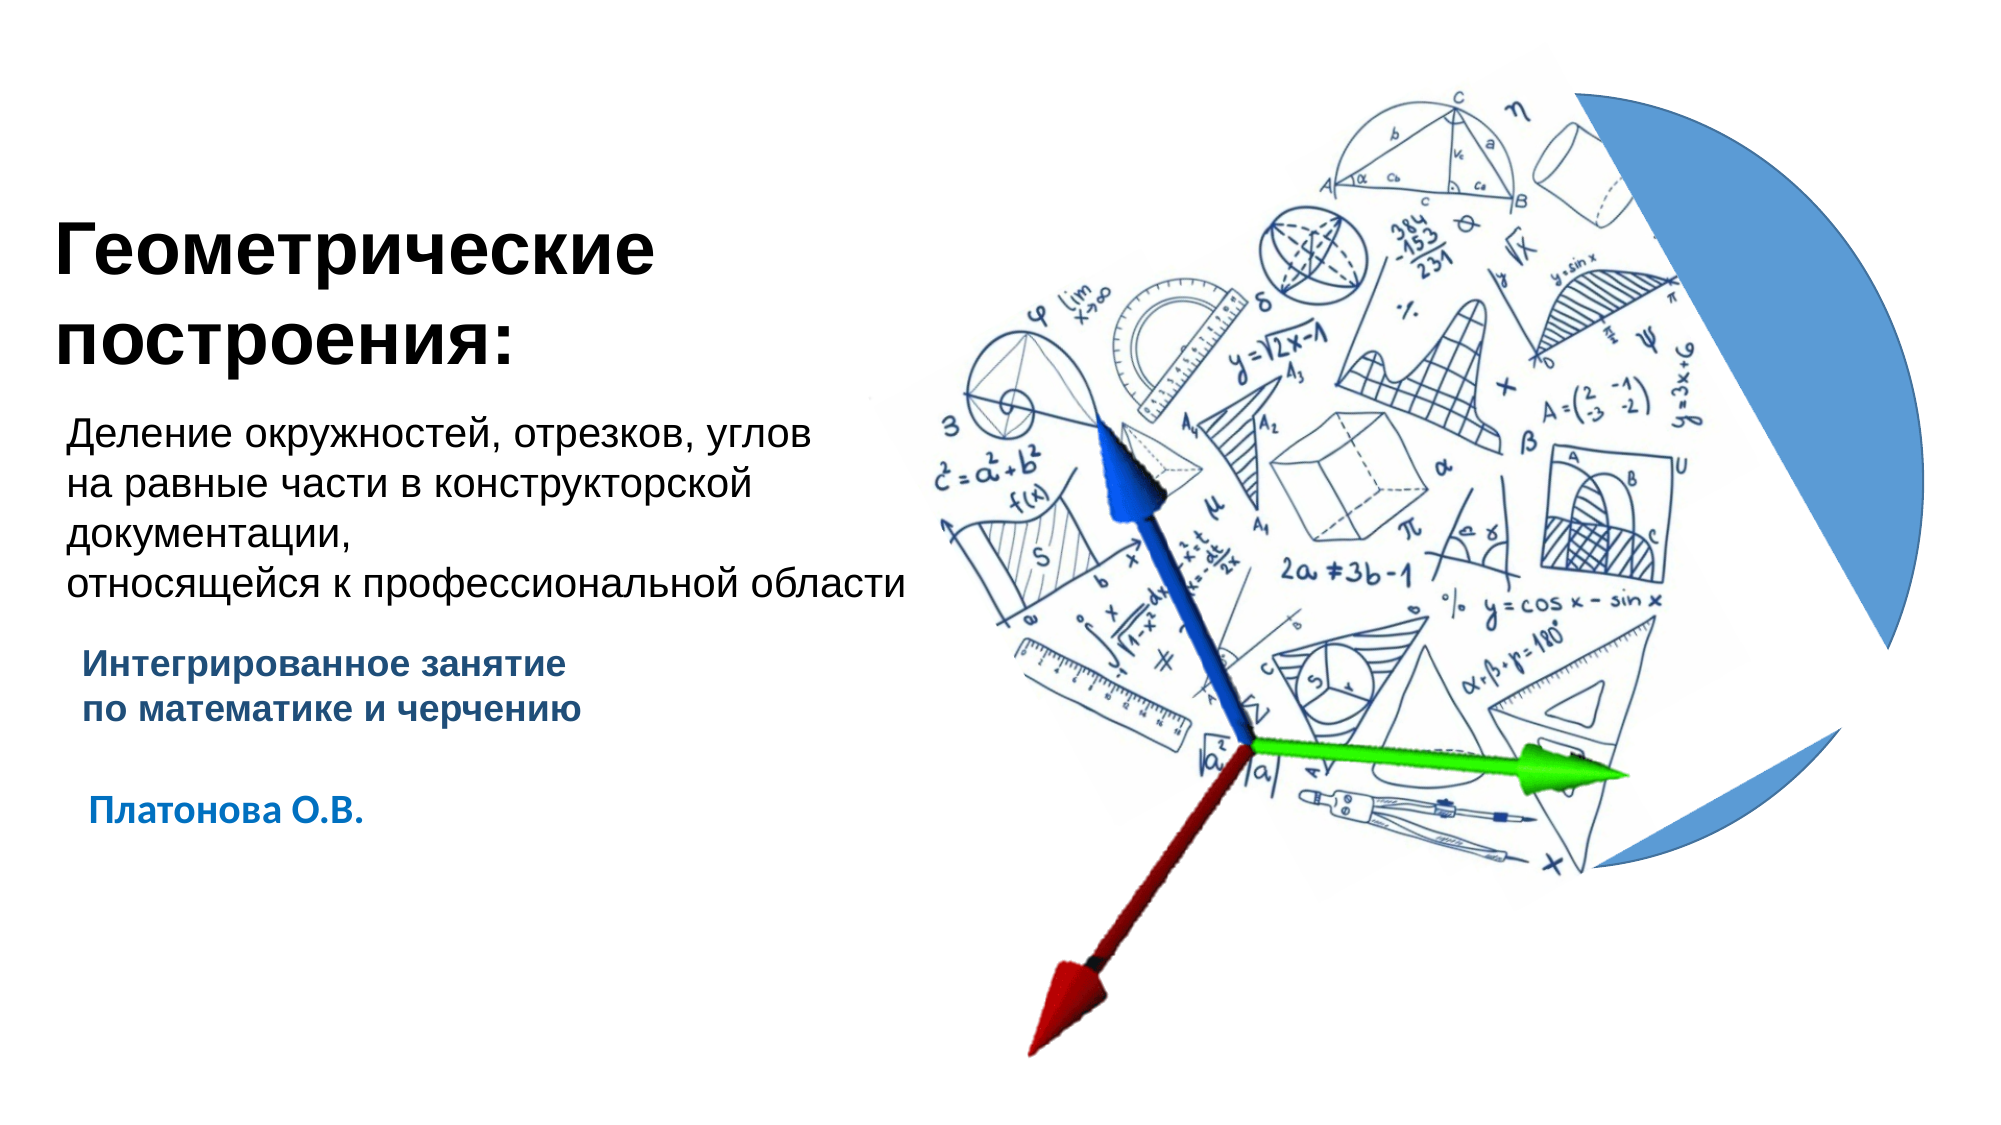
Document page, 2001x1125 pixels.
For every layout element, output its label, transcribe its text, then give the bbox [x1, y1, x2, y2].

text_box [1771, 729, 1841, 799]
text_box Платонова О.В. [73, 774, 535, 840]
text_box Деление окружностей, отрезков, углов на равные части в конструкторской документации, относящейся к профессиональной области [51, 398, 795, 614]
text_box Геометрические построения: [40, 192, 1006, 388]
text_box Интегрированное занятие по математике и черчению [67, 631, 656, 737]
text_box [1576, 93, 1764, 159]
picture [715, 23, 1909, 1096]
text_box [1771, 164, 1925, 649]
